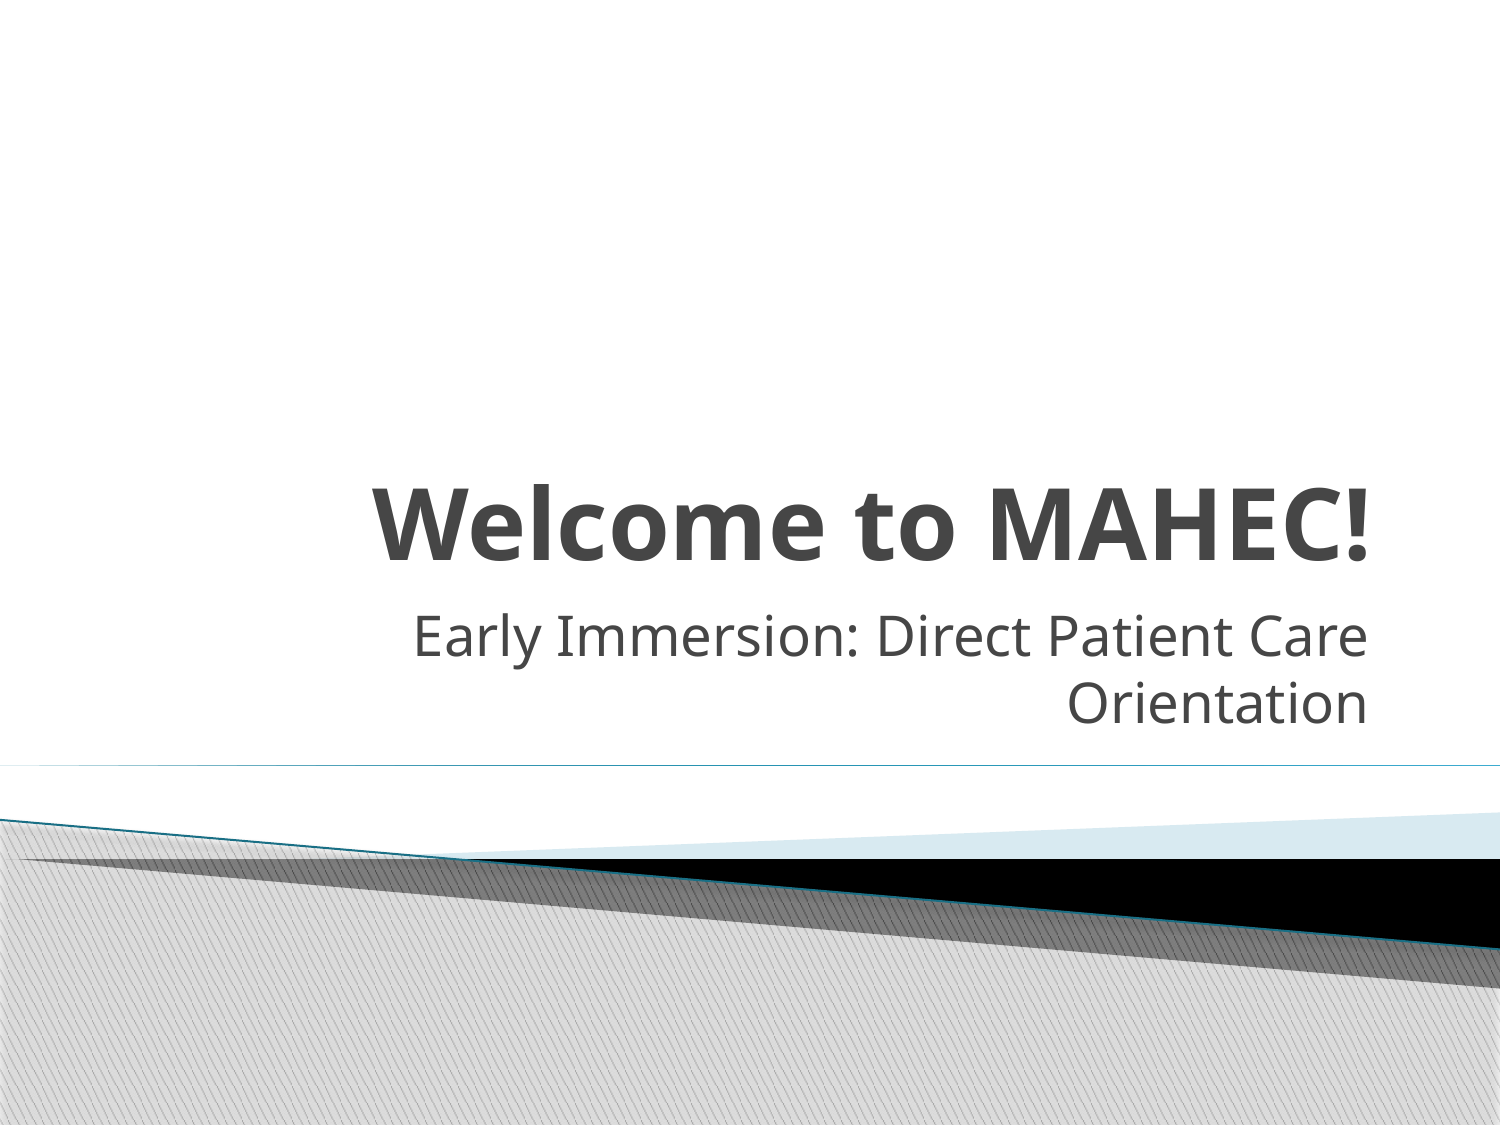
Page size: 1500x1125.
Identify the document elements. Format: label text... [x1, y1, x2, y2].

subtitle Early Immersion: Direct Patient Care Orientation [112, 592, 1388, 790]
title Welcome to MAHEC! [112, 287, 1388, 588]
picture [5, 859, 1500, 989]
